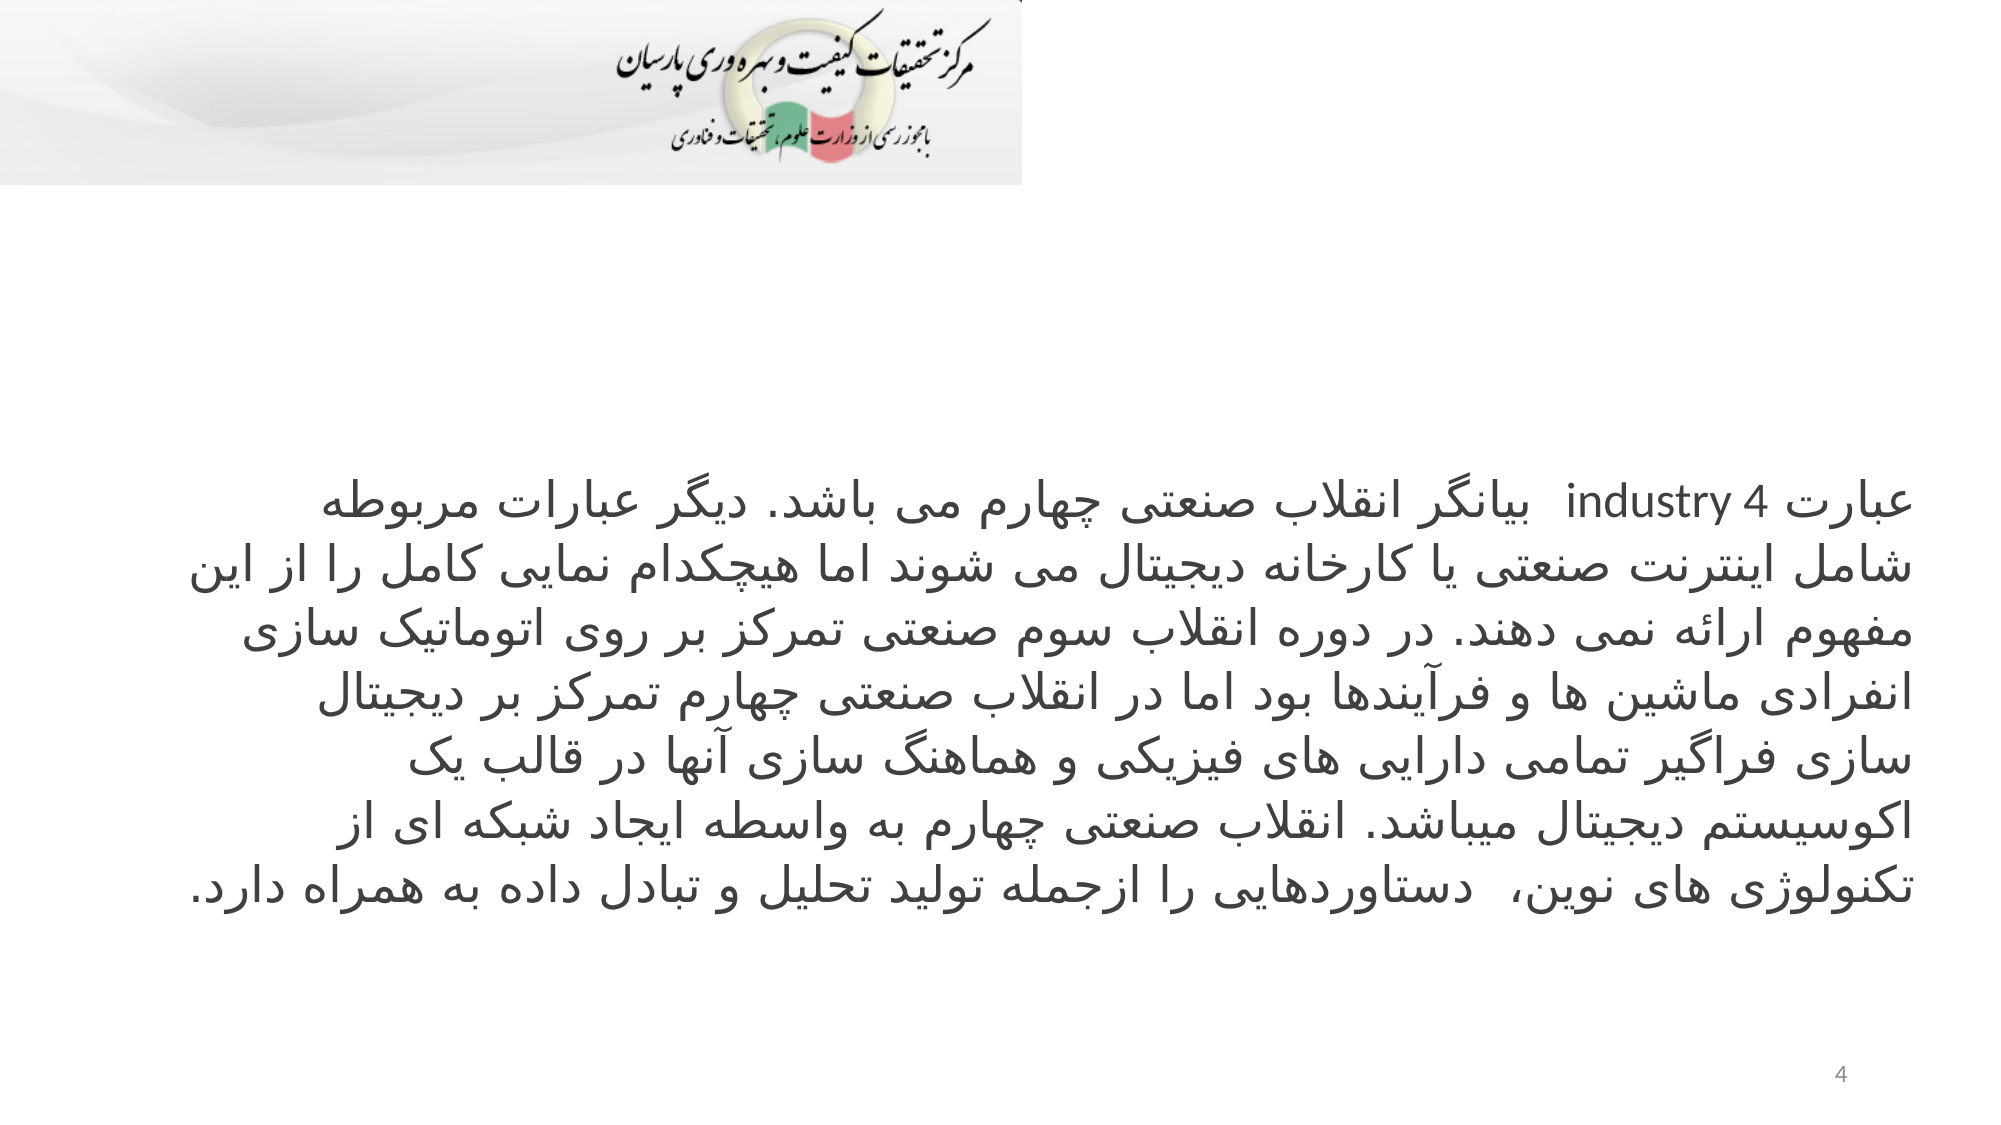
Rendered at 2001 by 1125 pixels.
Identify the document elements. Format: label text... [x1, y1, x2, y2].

picture [0, 0, 1022, 185]
slide_number 4 [1412, 1042, 1863, 1103]
text_box عبارت industry 4 بیانگر انقلاب صنعتی چهارم می باشد. دیگر عبارات مربوطه شامل اینترنت صنعتی یا کارخانه دیجیتال می شوند اما هیچکدام نمایی کامل را از این مفهوم ارائه نمی دهند. در دوره انقلاب سوم صنعتی تمرکز بر روی اتوماتیک سازی انفرادی ماشین ها و فرآیندها بود اما در انقلاب صنعتی چهارم تمرکز بر دیجیتال سازی فراگیر تمامی دارایی های فیزیکی و هماهنگ سازی آنها در قالب یک اکوسیستم دیجیتال میباشد. انقلاب صنعتی چهارم به واسطه ایجاد شبکه ای از تکنولوژی های نوین، دستاوردهایی را ازجمله تولید تحلیل و تبادل داده به همراه دارد. [172, 455, 1931, 920]
